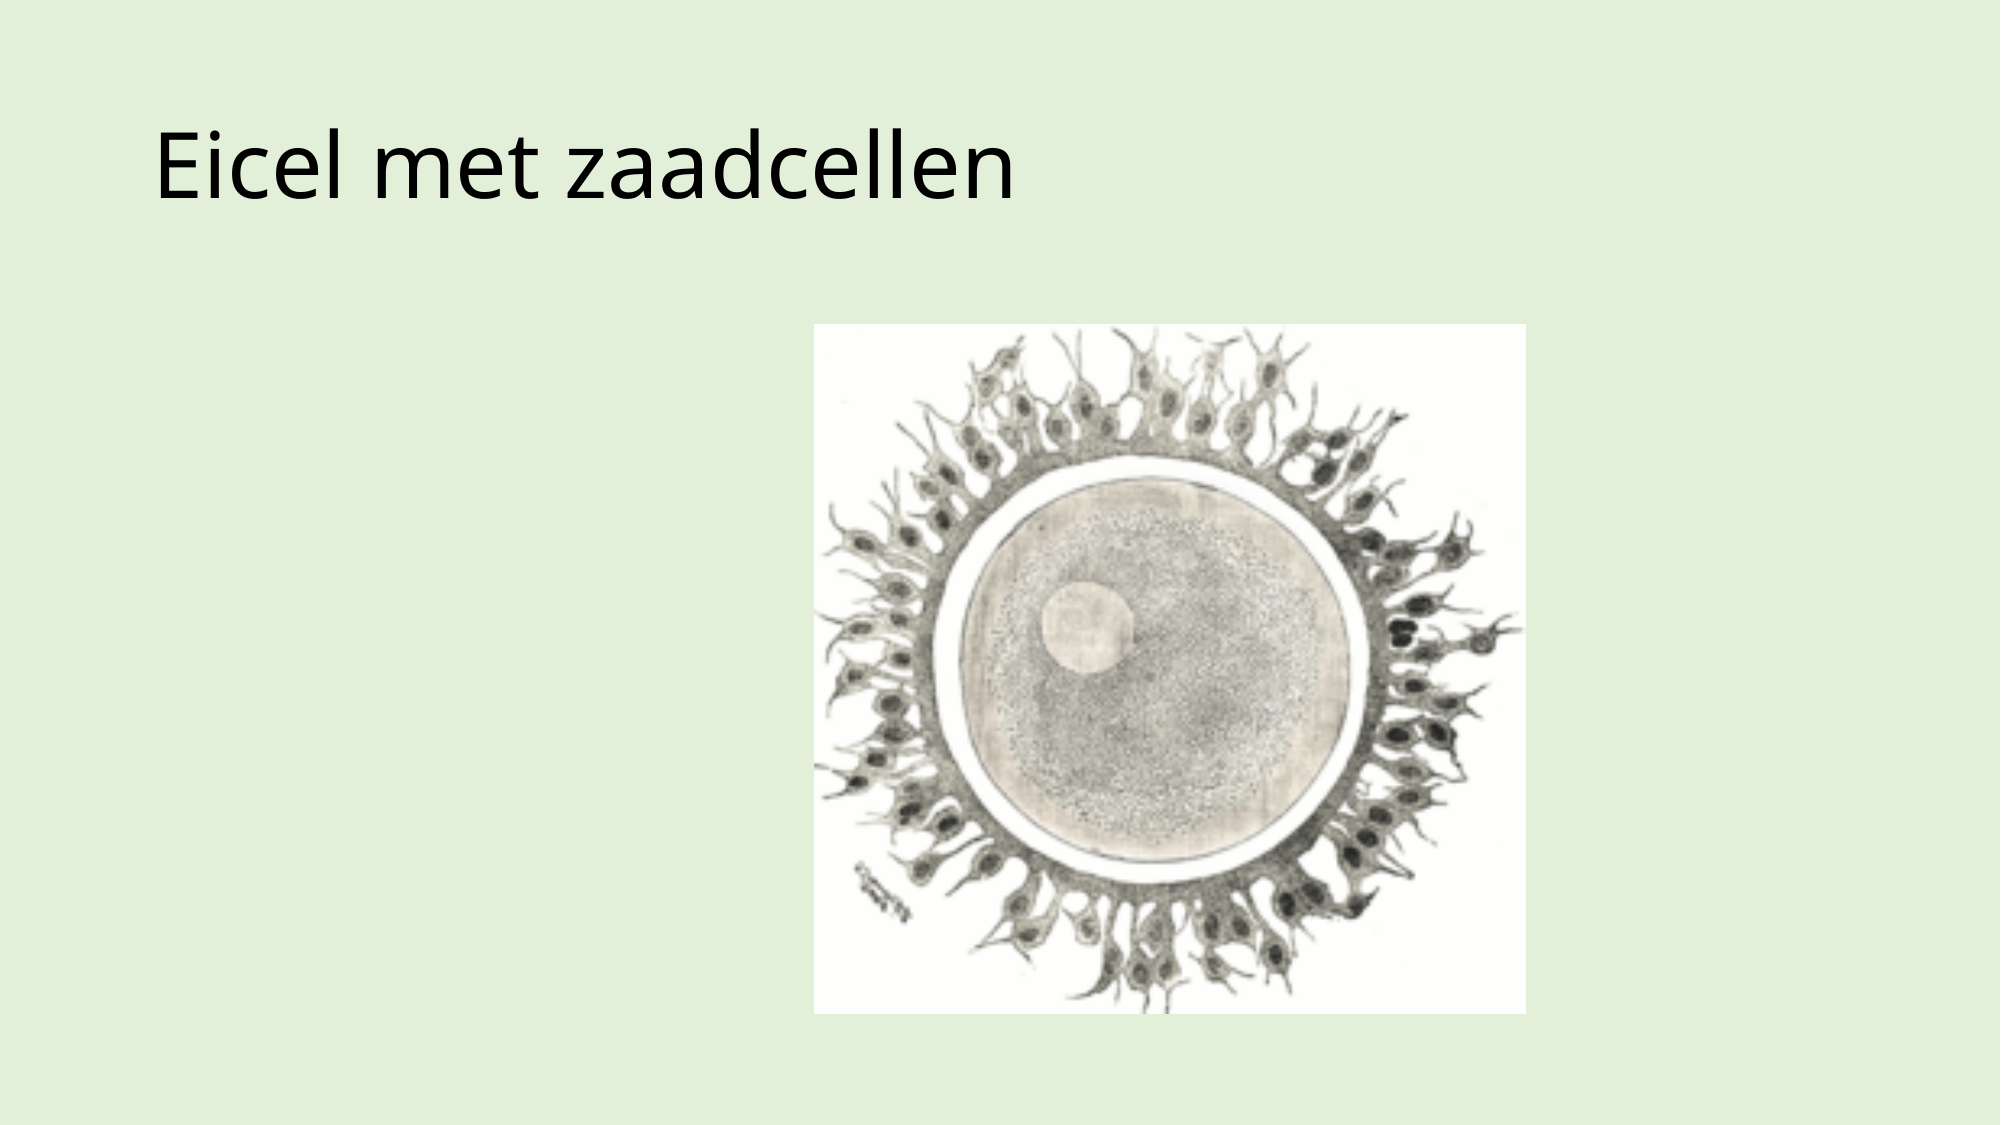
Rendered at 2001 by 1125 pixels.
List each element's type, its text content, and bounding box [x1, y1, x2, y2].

picture [814, 324, 1527, 1014]
title Eicel met zaadcellen [137, 59, 1863, 278]
